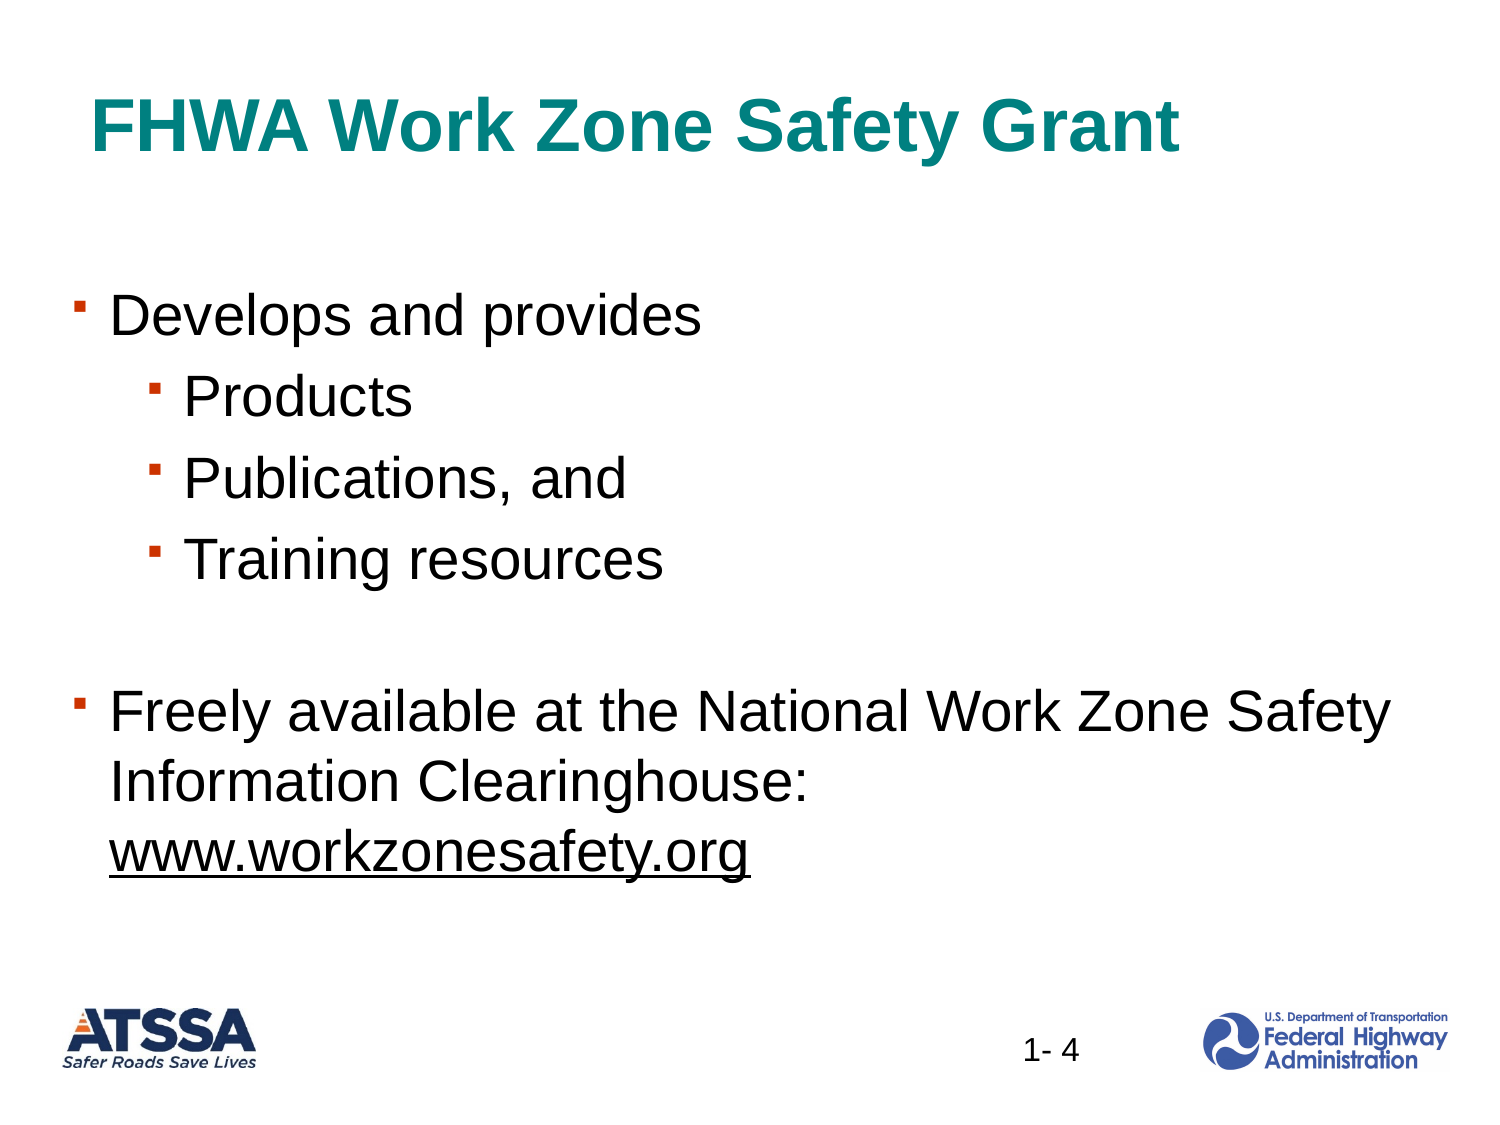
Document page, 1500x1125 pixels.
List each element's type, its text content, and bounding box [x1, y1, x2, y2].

picture [62, 1008, 256, 1068]
picture [1200, 1008, 1450, 1072]
title FHWA Work Zone Safety Grant [75, 24, 1500, 218]
list Develops and provides Products Publications, and Training resources Freely available at the National Work Zone Safety Information Clearinghouse: www.workzonesafety.org [56, 187, 1444, 901]
